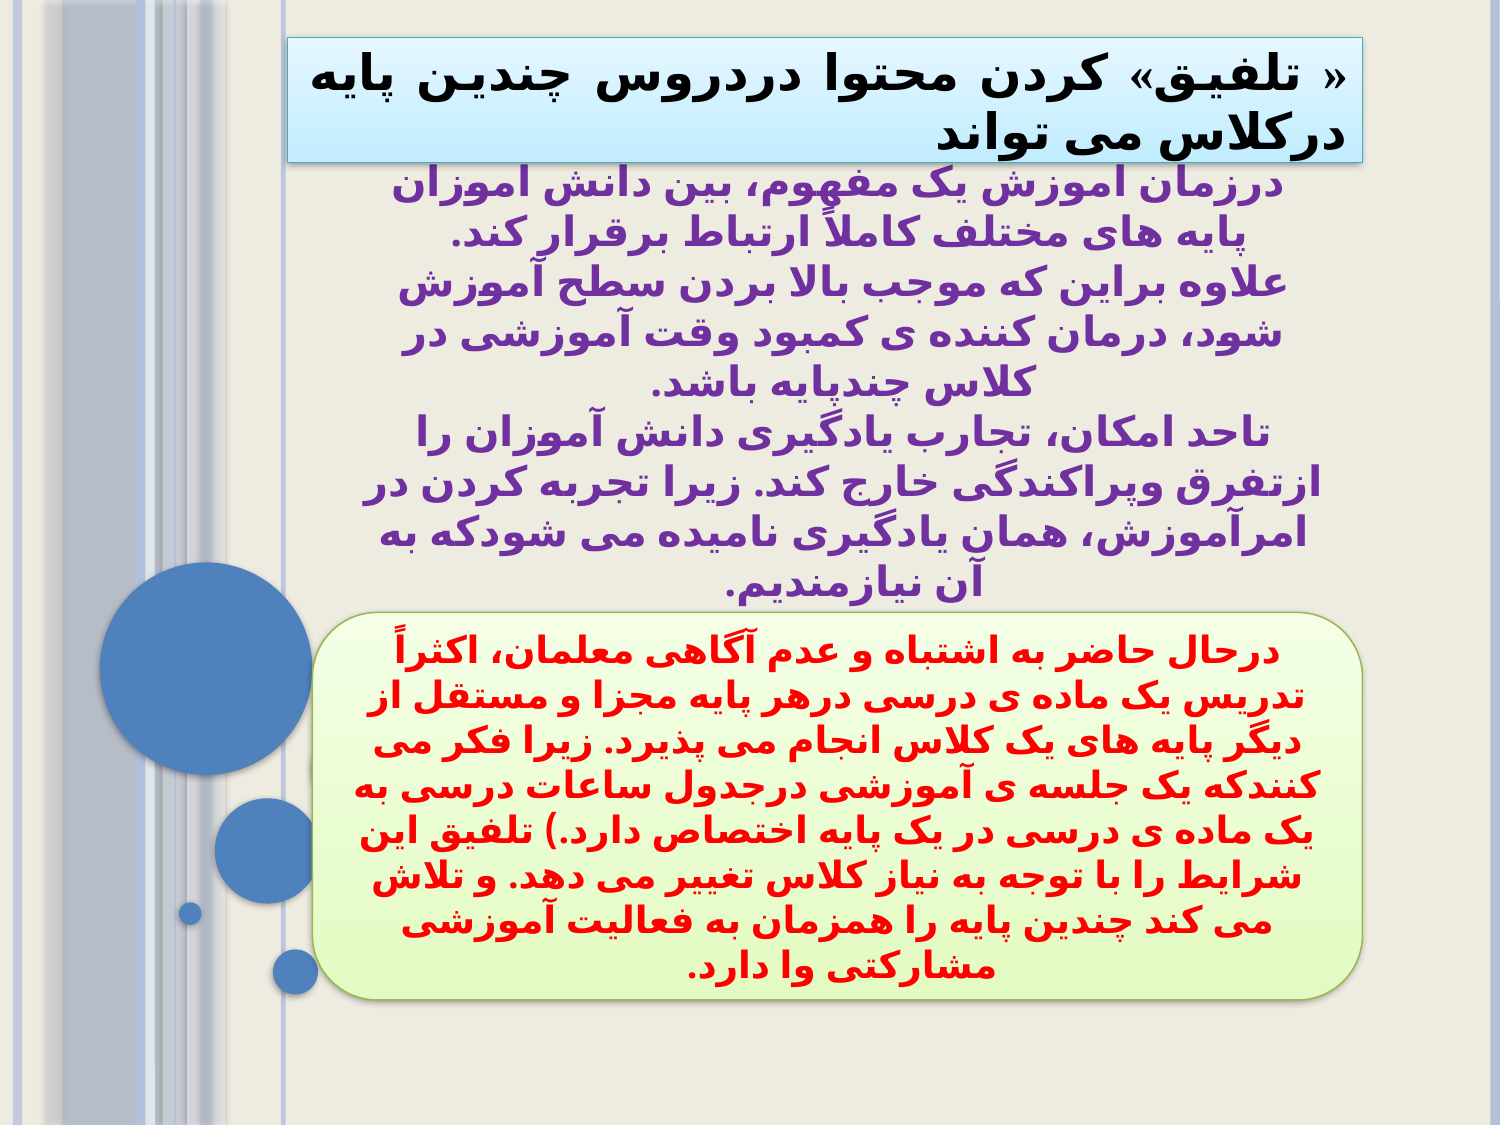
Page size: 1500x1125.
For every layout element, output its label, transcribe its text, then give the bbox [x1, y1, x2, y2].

text_box « تلفیق» کردن محتوا دردروس چندین پایه درکلاس می تواند [287, 37, 1363, 163]
title درزمان آموزش یک مفهوم، بین دانش آموزان پایه های مختلف کاملاً ارتباط برقرار کند. علاوه براین که موجب بالا بردن سطح آموزش شود، درمان کننده ی کمبود وقت آموزشی در کلاس چندپایه باشد. تاحد امکان، تجارب یادگیری دانش آموزان را ازتفرق وپراکندگی خارج کند. زیرا تجربه کردن در امرآموزش، همان یادگیری نامیده می شودکه به آن نیازمندیم. [337, 224, 1350, 635]
text_box درحال حاضر به اشتباه و عدم آگاهی معلمان، اکثراً تدریس یک ماده ی درسی درهر پایه مجزا و مستقل از دیگر پایه های یک کلاس انجام می پذیرد. زیرا فکر می کنندکه یک جلسه ی آموزشی درجدول ساعات درسی به یک ماده ی درسی در یک پایه اختصاص دارد.) تلفیق این شرایط را با توجه به نیاز کلاس تغییر می دهد. و تلاش می کند چندین پایه را همزمان به فعالیت آموزشی مشارکتی وا دارد. [311, 611, 1364, 1001]
